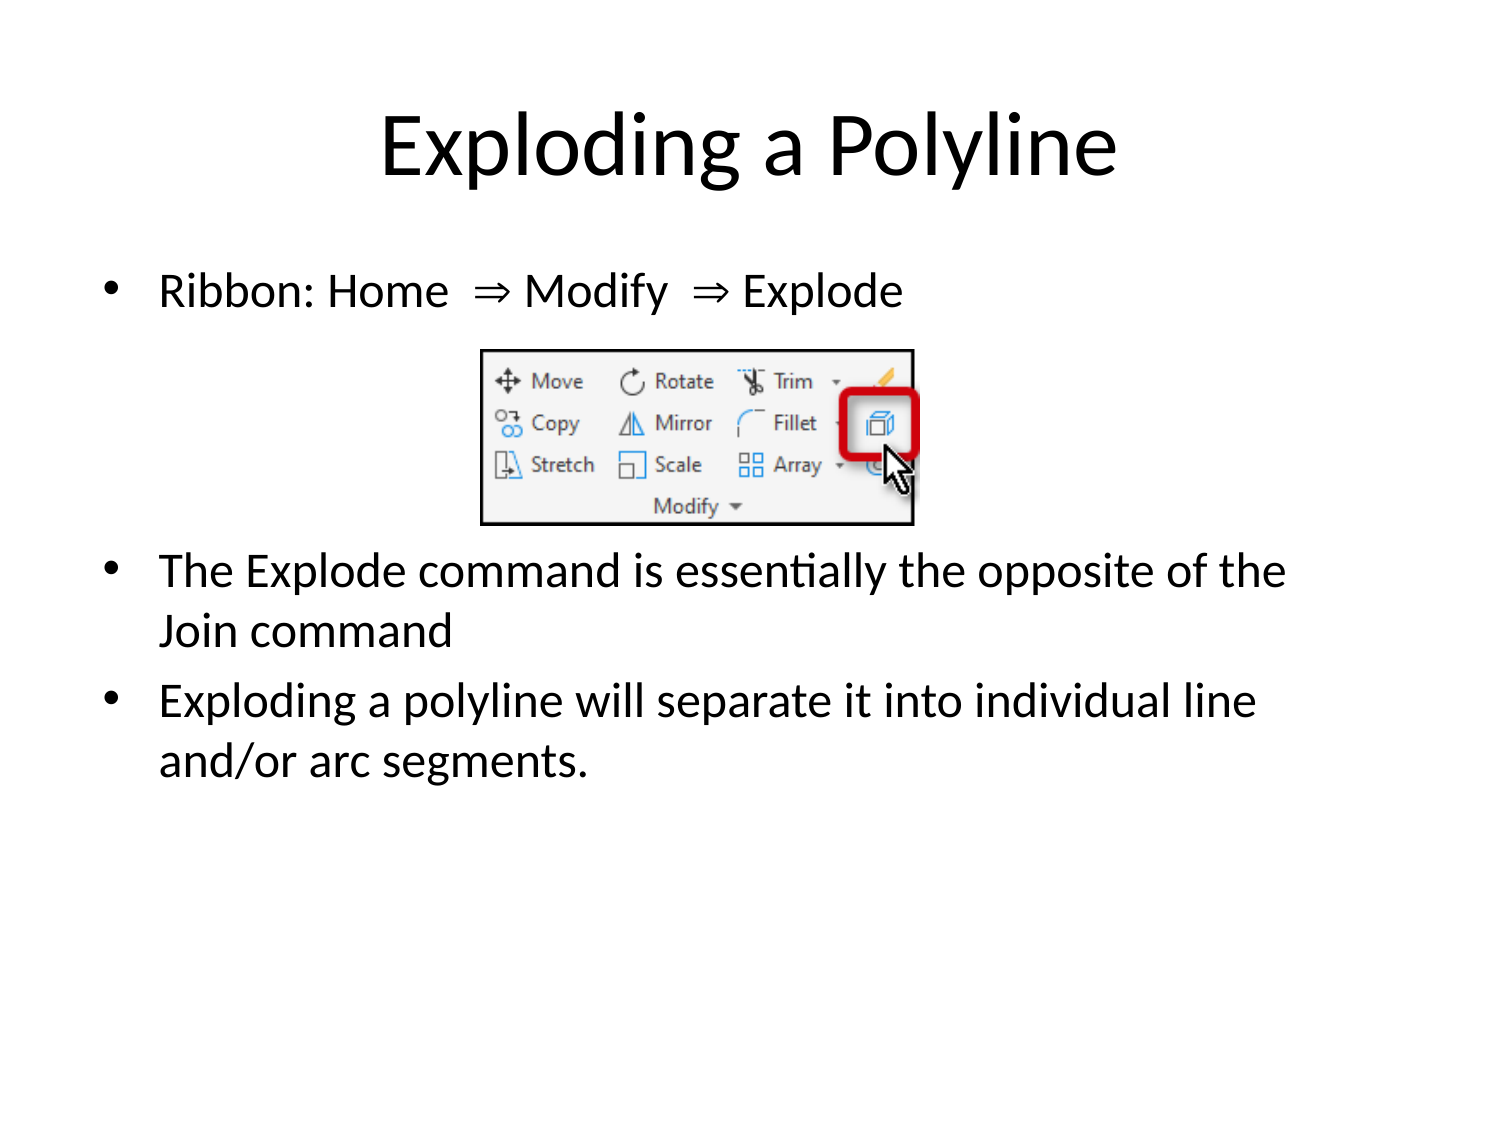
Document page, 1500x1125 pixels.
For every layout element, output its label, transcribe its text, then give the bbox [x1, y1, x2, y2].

list Ribbon: Home  Modify  Explode The Explode command is essentially the opposite of the Join command Exploding a polyline will separate it into individual line and/or arc segments. [87, 249, 1313, 1013]
title Exploding a Polyline [75, 45, 1425, 233]
picture [479, 349, 921, 526]
